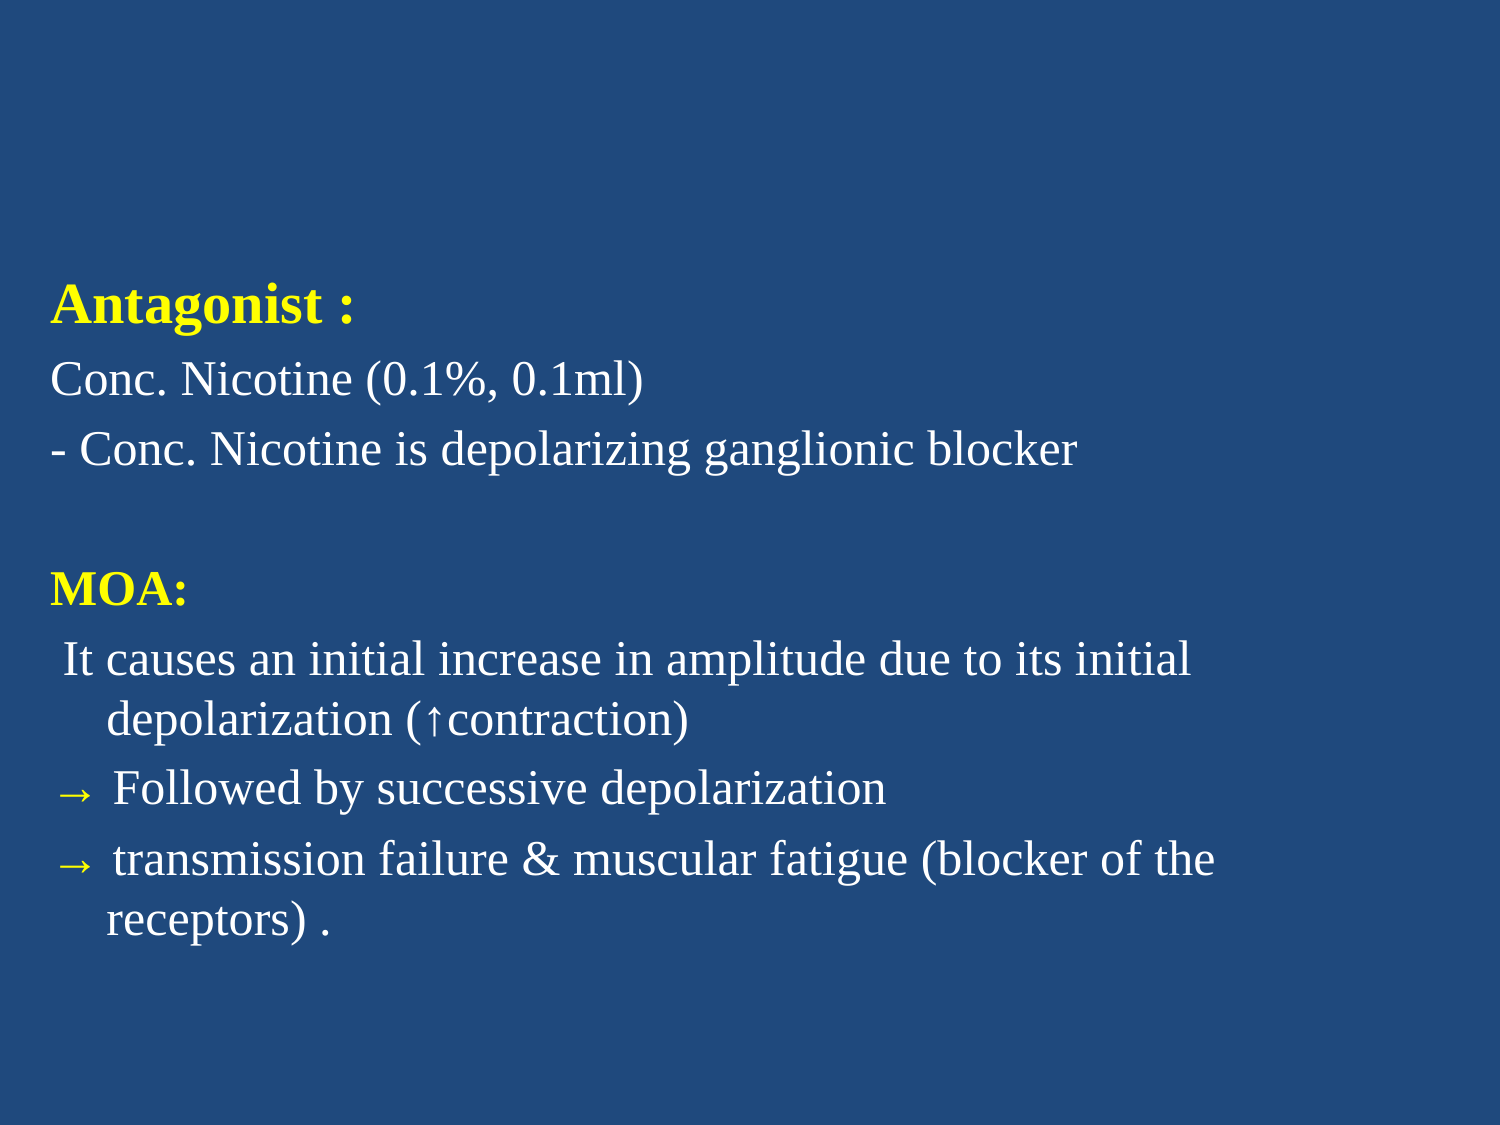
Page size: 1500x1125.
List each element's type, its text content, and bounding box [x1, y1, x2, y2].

list Antagonist : Conc. Nicotine (0.1%, 0.1ml) - Conc. Nicotine is depolarizing ganglionic blocker MOA: It causes an initial increase in amplitude due to its initial depolarization (↑contraction) → Followed by successive depolarization → transmission failure & muscular fatigue (blocker of the receptors) . [35, 257, 1437, 1090]
